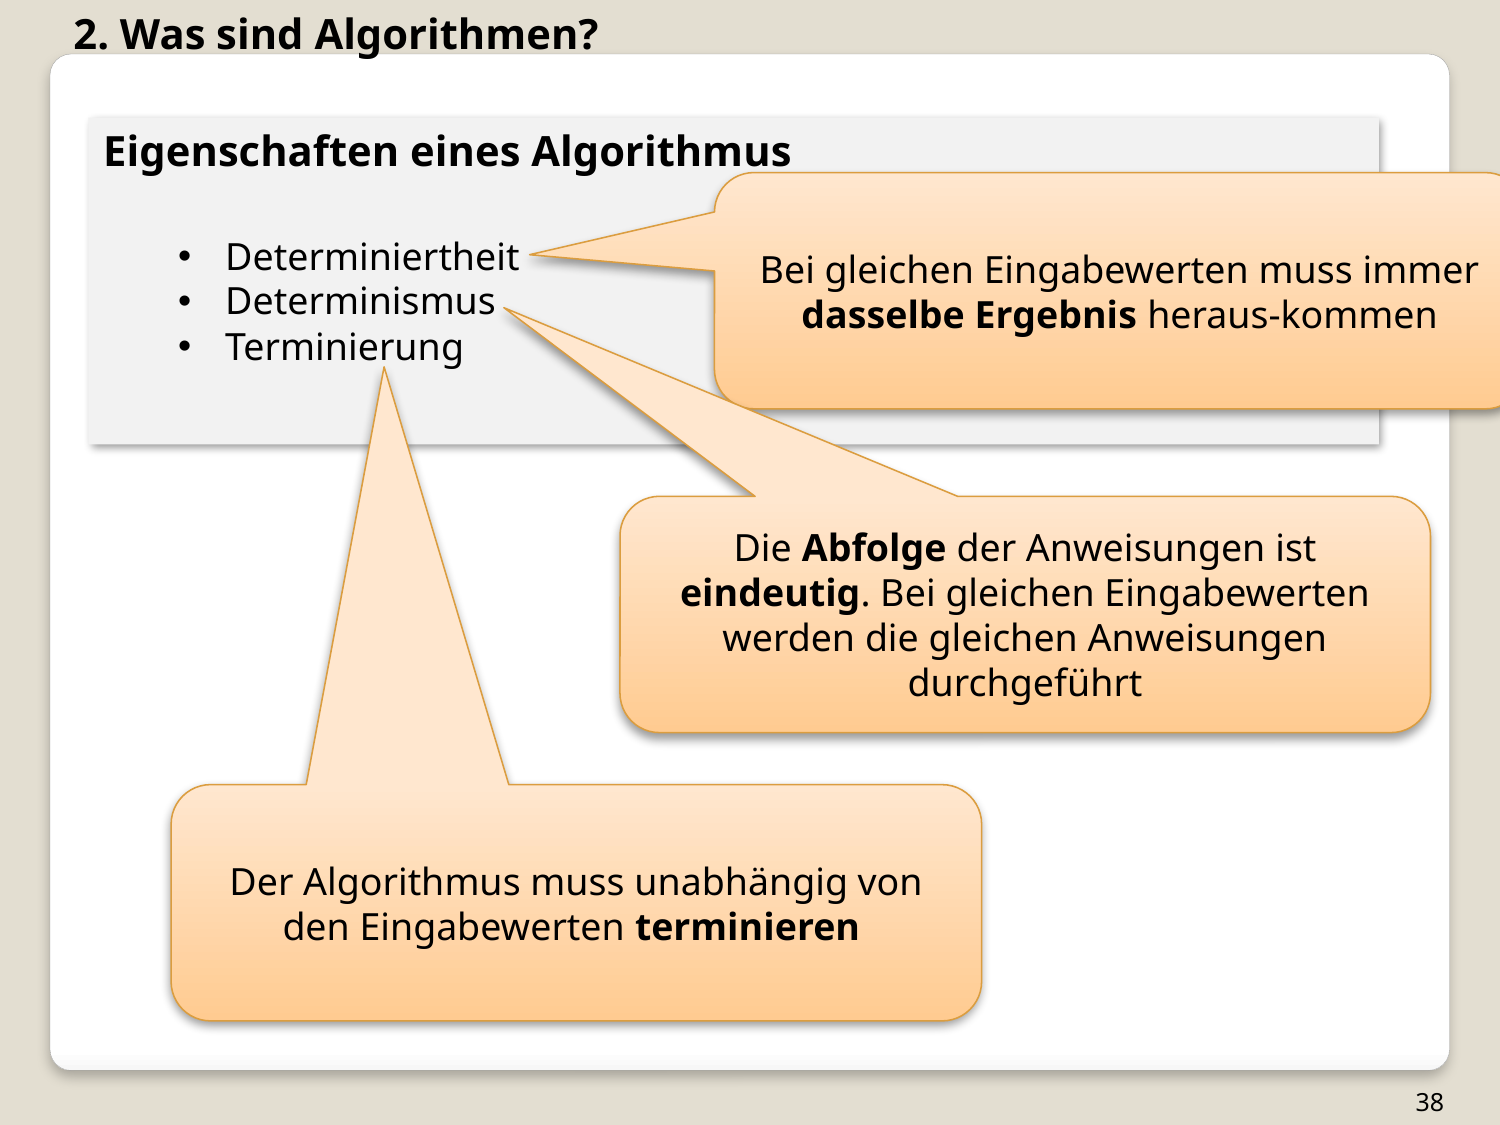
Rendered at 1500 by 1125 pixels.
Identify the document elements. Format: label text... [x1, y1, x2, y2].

text_box Der Algorithmus muss unabhängig von den Eingabewerten terminieren [170, 366, 983, 1022]
text_box Bei gleichen Eingabewerten muss immer dasselbe Ergebnis heraus-kommen [528, 171, 1500, 410]
text_box Die Abfolge der Anweisungen ist eindeutig. Bei gleichen Eingabewerten werden die gleichen Anweisungen durchgeführt [503, 306, 1432, 734]
text_box Eigenschaften eines Algorithmus Determiniertheit Determinismus Terminierung [85, 114, 1382, 448]
text_box 2. Was sind Algorithmen? [58, 0, 1325, 65]
